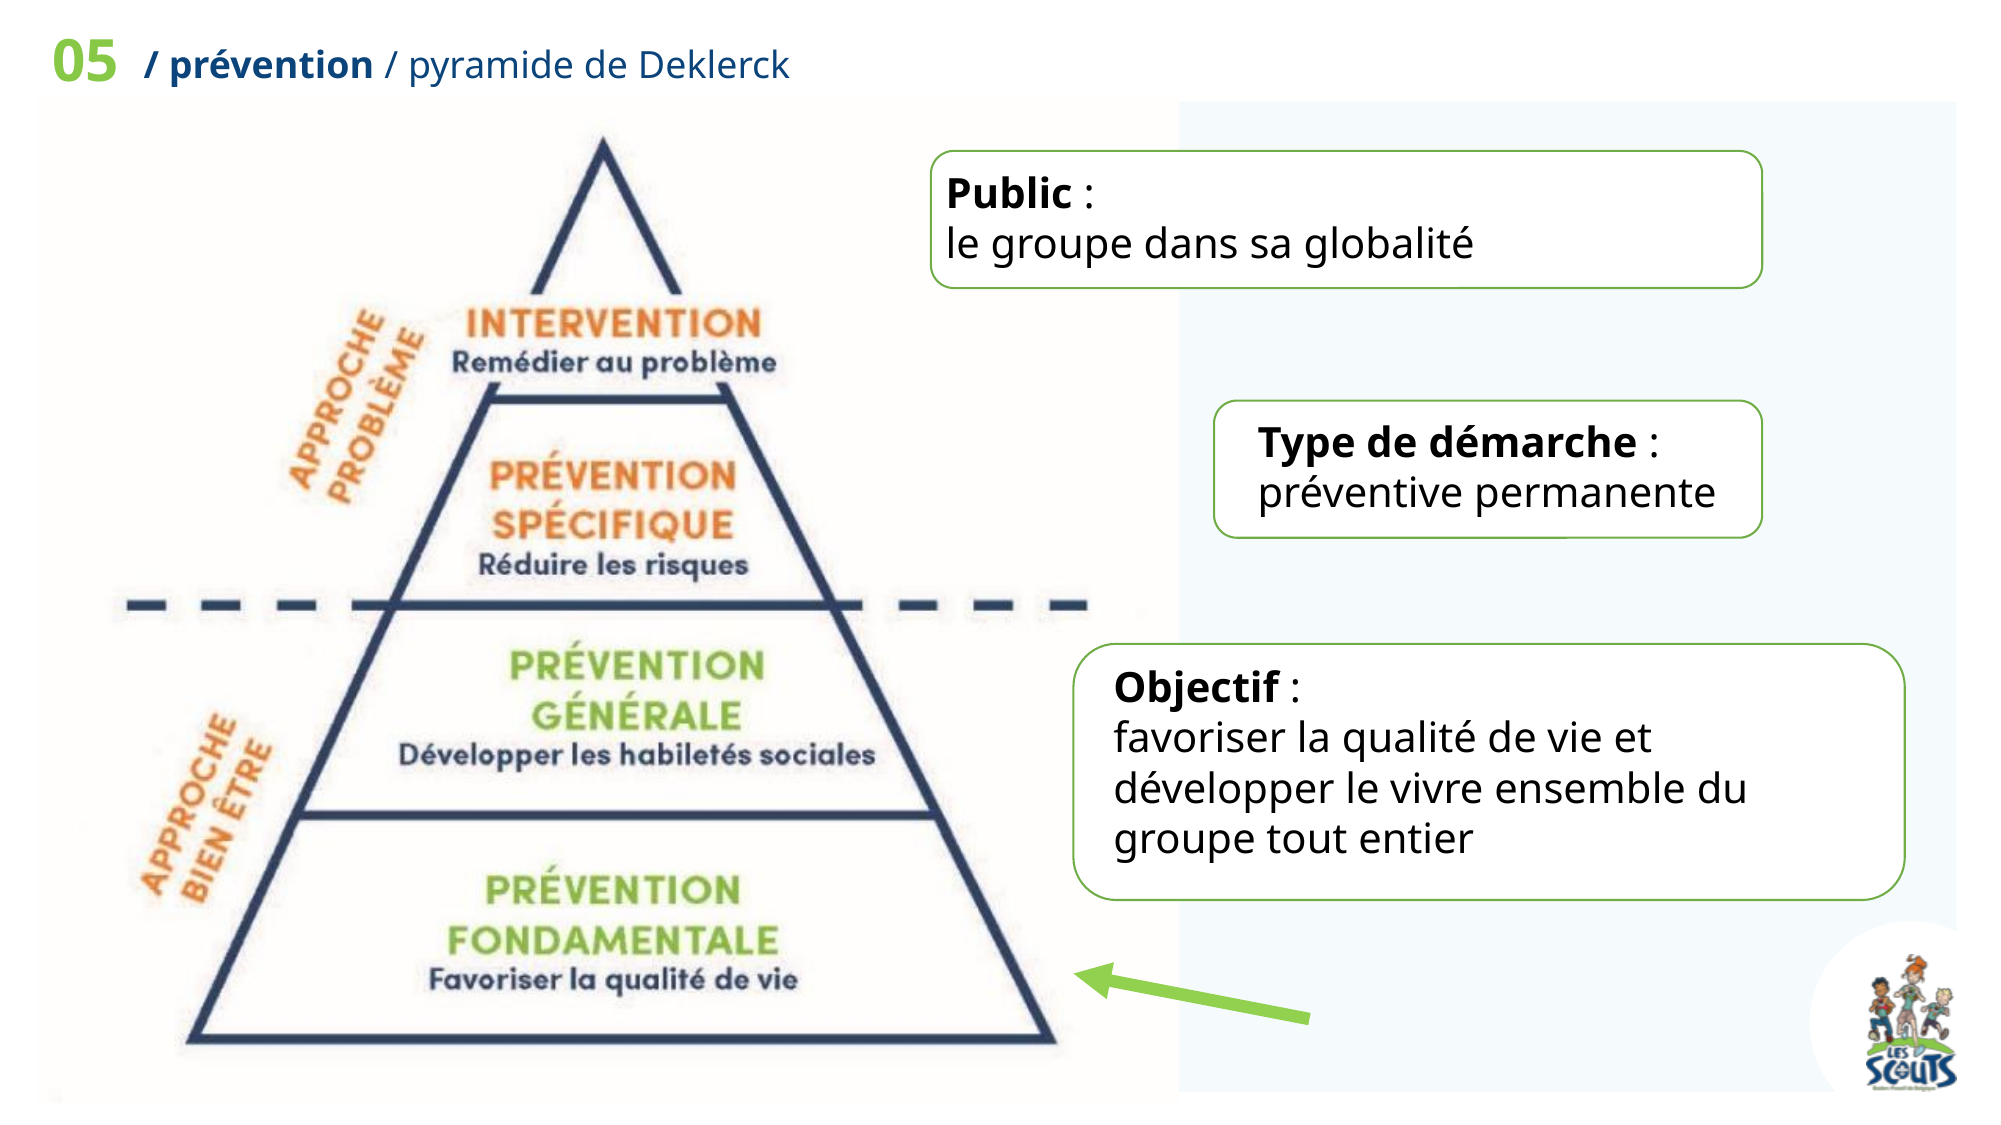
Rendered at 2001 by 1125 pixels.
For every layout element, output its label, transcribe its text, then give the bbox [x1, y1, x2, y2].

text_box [1073, 973, 1310, 1020]
text_box 05 [37, 15, 151, 94]
text_box [1179, 275, 1762, 290]
picture [37, 94, 1179, 1106]
text_box Type de démarche : préventive permanente [1242, 408, 1905, 524]
text_box [1179, 642, 1906, 902]
text_box [1213, 399, 1762, 539]
text_box Objectif : favoriser la qualité de vie et développer le vivre ensemble du groupe tout entier [1179, 653, 1880, 869]
text_box / prévention / pyramide de Deklerck [151, 33, 1310, 94]
text_box [1179, 149, 1759, 159]
text_box Public : le groupe dans sa globalité [1179, 159, 1763, 275]
picture [1866, 954, 1957, 1092]
